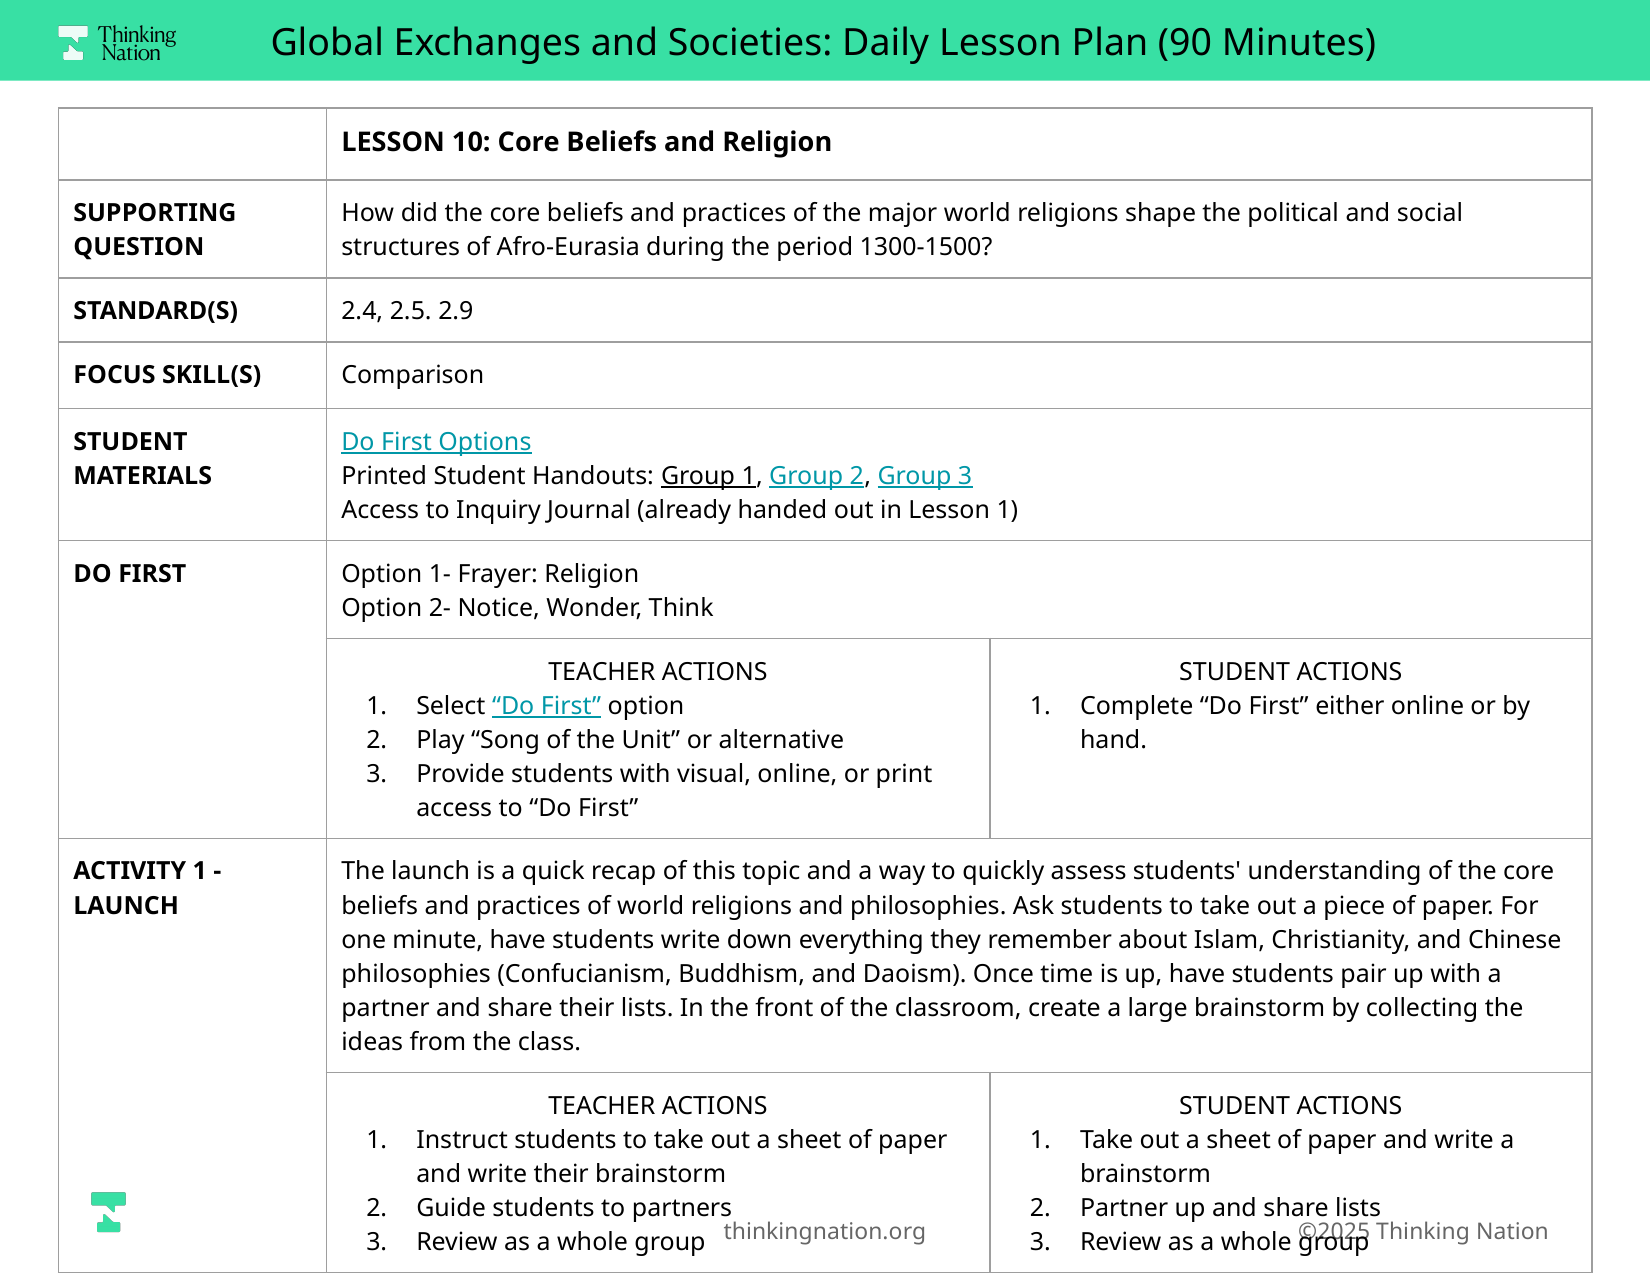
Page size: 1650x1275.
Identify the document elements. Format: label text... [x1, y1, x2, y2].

table_cell How did the core beliefs and practices of the major world religions shape the political and social structures of Afro-Eurasia during the period 1300-1500? [327, 181, 1591, 277]
picture [45, 14, 180, 85]
table_cell STUDENT ACTIONS Complete “Do First” either online or by hand. [991, 639, 1591, 838]
table_cell STANDARD(S) [59, 279, 326, 341]
table_cell TEACHER ACTIONS Instruct students to take out a sheet of paper and write their brainstorm Guide students to partners Review as a whole group [327, 1073, 989, 1272]
picture [80, 1184, 136, 1240]
table_cell STUDENT ACTIONS Take out a sheet of paper and write a brainstorm Partner up and share lists Review as a whole group [991, 1073, 1591, 1272]
table_cell Option 1- Frayer: Religion Option 2- Notice, Wonder, Think [327, 541, 1591, 638]
table_cell Comparison [327, 343, 1591, 408]
table_header [59, 109, 326, 179]
table_cell ACTIVITY 1 - LAUNCH [59, 839, 326, 1272]
table_cell TEACHER ACTIONS Select “Do First” option Play “Song of the Unit” or alternative Provide students with visual, online, or print access to “Do First” [327, 639, 989, 838]
table_cell The launch is a quick recap of this topic and a way to quickly assess students' understanding of the core beliefs and practices of world religions and philosophies. Ask students to take out a piece of paper. For one minute, have students write down everything they remember about Islam, Christianity, and Chinese philosophies (Confucianism, Buddhism, and Daoism). Once time is up, have students pair up with a partner and share their lists. In the front of the classroom, create a large brainstorm by collecting the ideas from the class. [327, 839, 1591, 1072]
table_cell Do First Options Printed Student Handouts: Group 1, Group 2, Group 3 Access to Inquiry Journal (already handed out in Lesson 1) [327, 409, 1591, 540]
table_cell DO FIRST [59, 541, 326, 838]
table_cell FOCUS SKILL(S) [59, 343, 326, 408]
table_header LESSON 10: Core Beliefs and Religion [327, 109, 1591, 179]
text_box Global Exchanges and Societies: Daily Lesson Plan (90 Minutes) [0, 0, 1650, 81]
table_cell STUDENT MATERIALS [59, 409, 326, 540]
table_cell SUPPORTING QUESTION [59, 181, 326, 277]
table_cell 2.4, 2.5. 2.9 [327, 279, 1591, 341]
